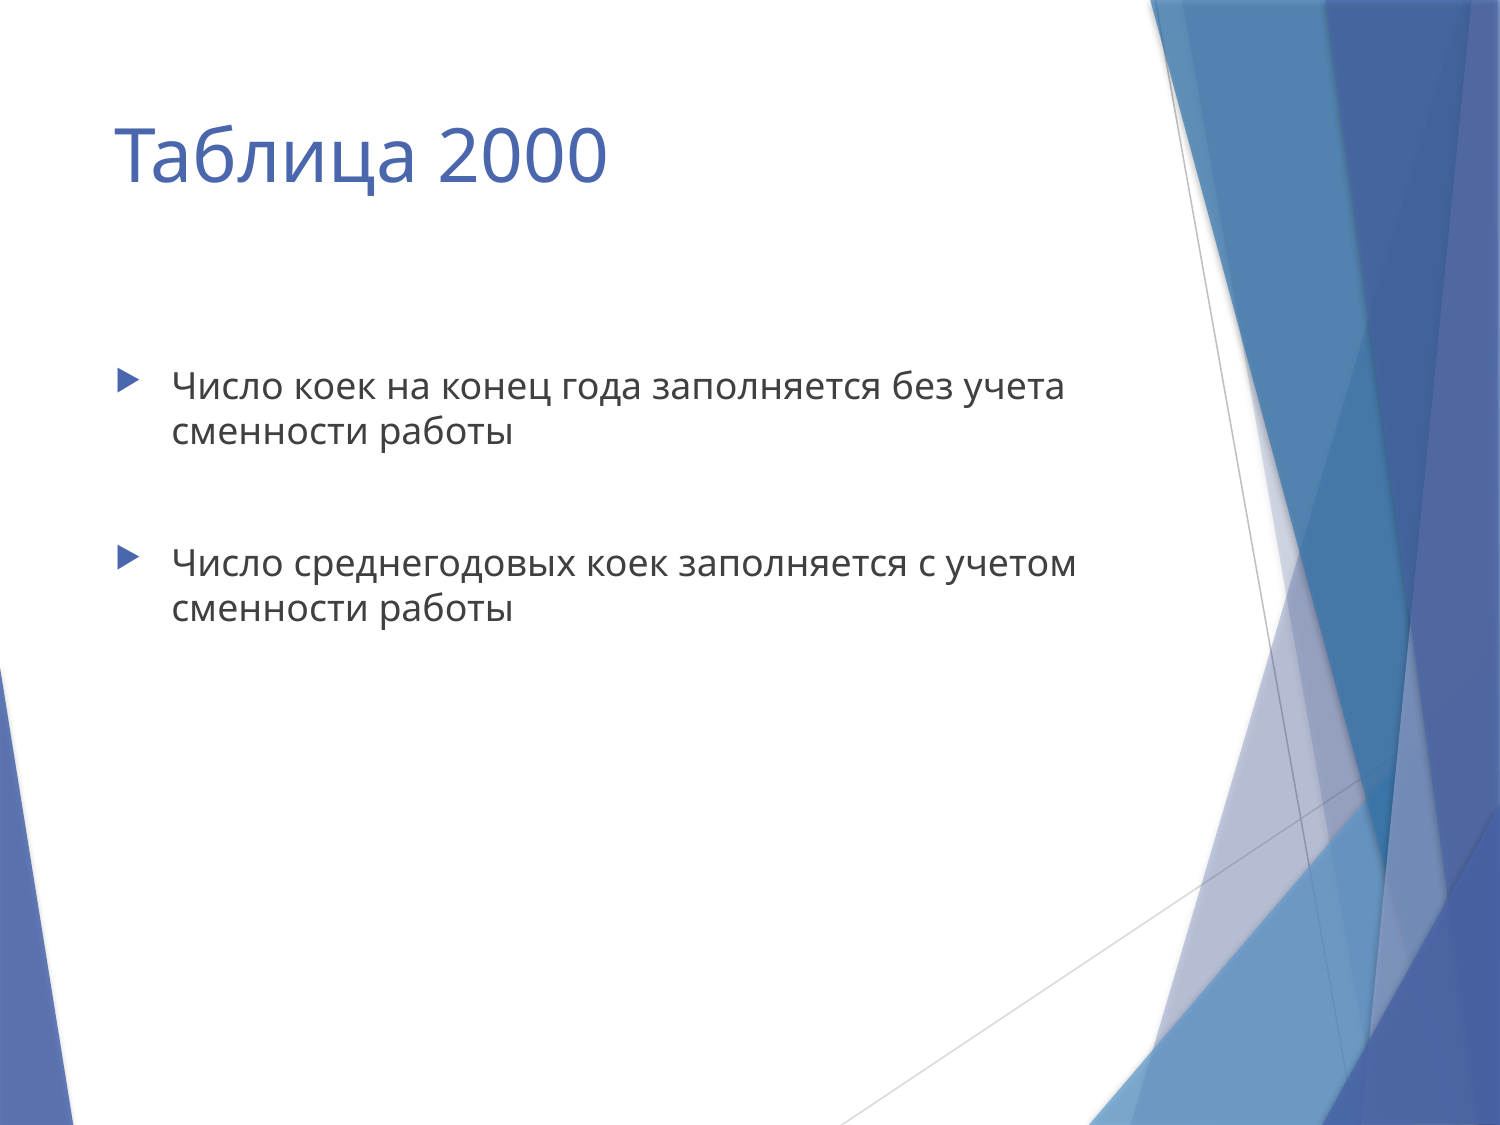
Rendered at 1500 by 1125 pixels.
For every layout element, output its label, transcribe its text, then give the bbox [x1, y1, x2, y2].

list Число коек на конец года заполняется без учета сменности работы Число среднегодовых коек заполняется с учетом сменности работы [99, 354, 1142, 992]
title Таблица 2000 [99, 99, 1142, 317]
